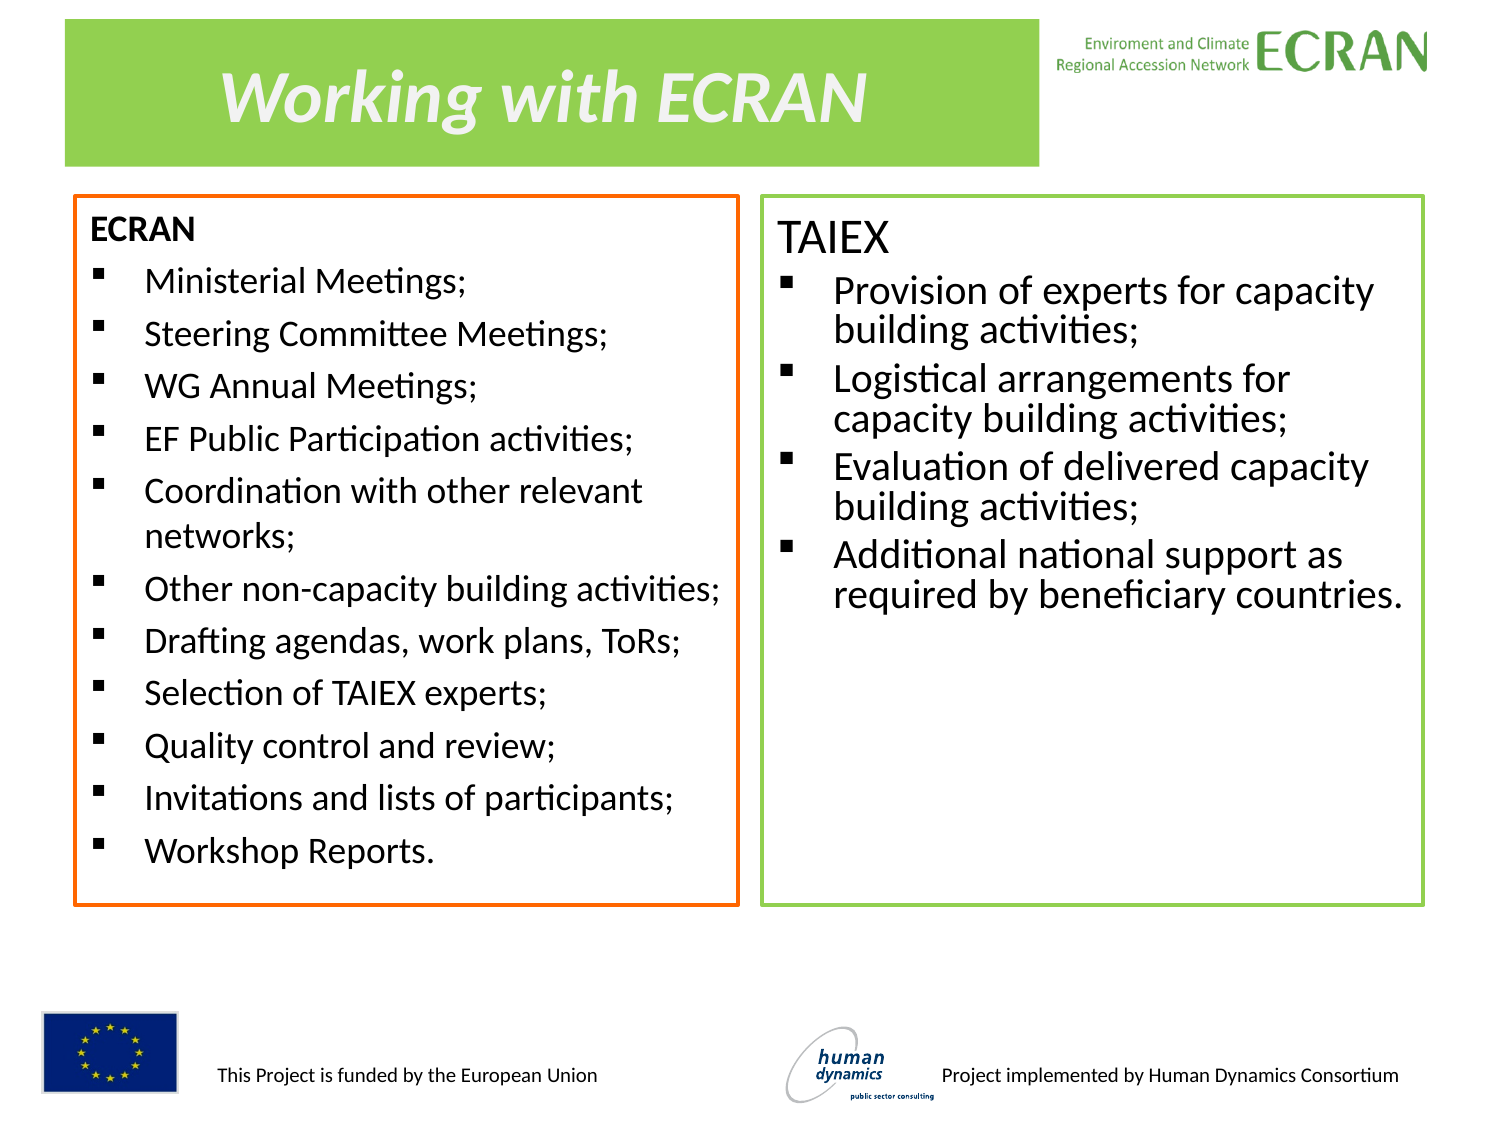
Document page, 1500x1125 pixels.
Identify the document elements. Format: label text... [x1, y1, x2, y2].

title Working with ECRAN [64, 19, 1040, 167]
list TAIEX Provision of experts for capacity building activities; Logistical arrangements for capacity building activities; Evaluation of delivered capacity building activities; Additional national support as required by beneficiary countries. [761, 196, 1424, 905]
list ECRAN Ministerial Meetings; Steering Committee Meetings; WG Annual Meetings; EF Public Participation activities; Coordination with other relevant networks; Other non-capacity building activities; Drafting agendas, work plans, ToRs; Selection of TAIEX experts; Quality control and review; Invitations and lists of participants; Workshop Reports. [75, 196, 738, 905]
picture [41, 1011, 179, 1094]
picture [1057, 30, 1427, 73]
